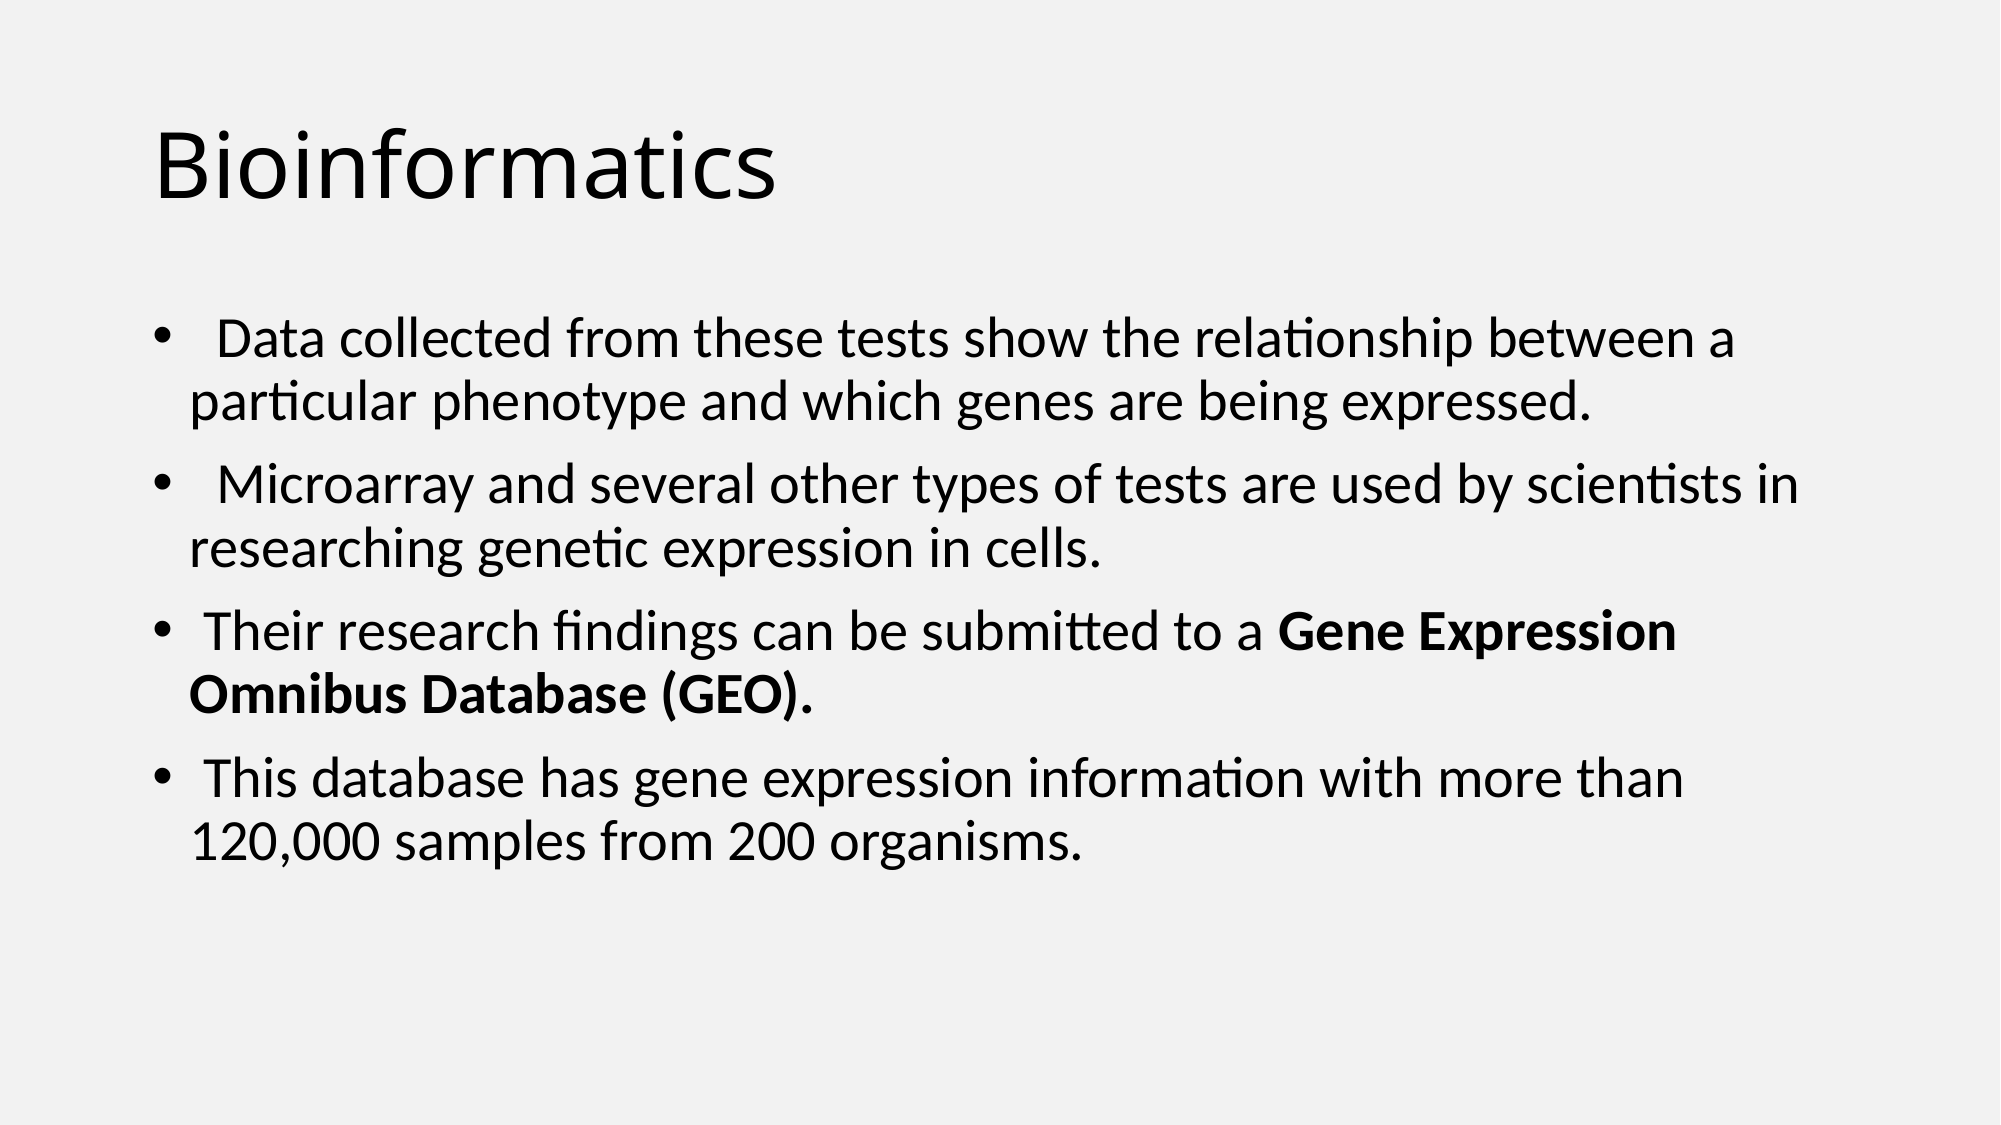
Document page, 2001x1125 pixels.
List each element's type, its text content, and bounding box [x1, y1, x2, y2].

title Bioinformatics [137, 59, 1863, 278]
list Data collected from these tests show the relationship between a particular phenotype and which genes are being expressed. Microarray and several other types of tests are used by scientists in researching genetic expression in cells. Their research findings can be submitted to a Gene Expression Omnibus Database (GEO). This database has gene expression information with more than 120,000 samples from 200 organisms. [137, 299, 1863, 1014]
